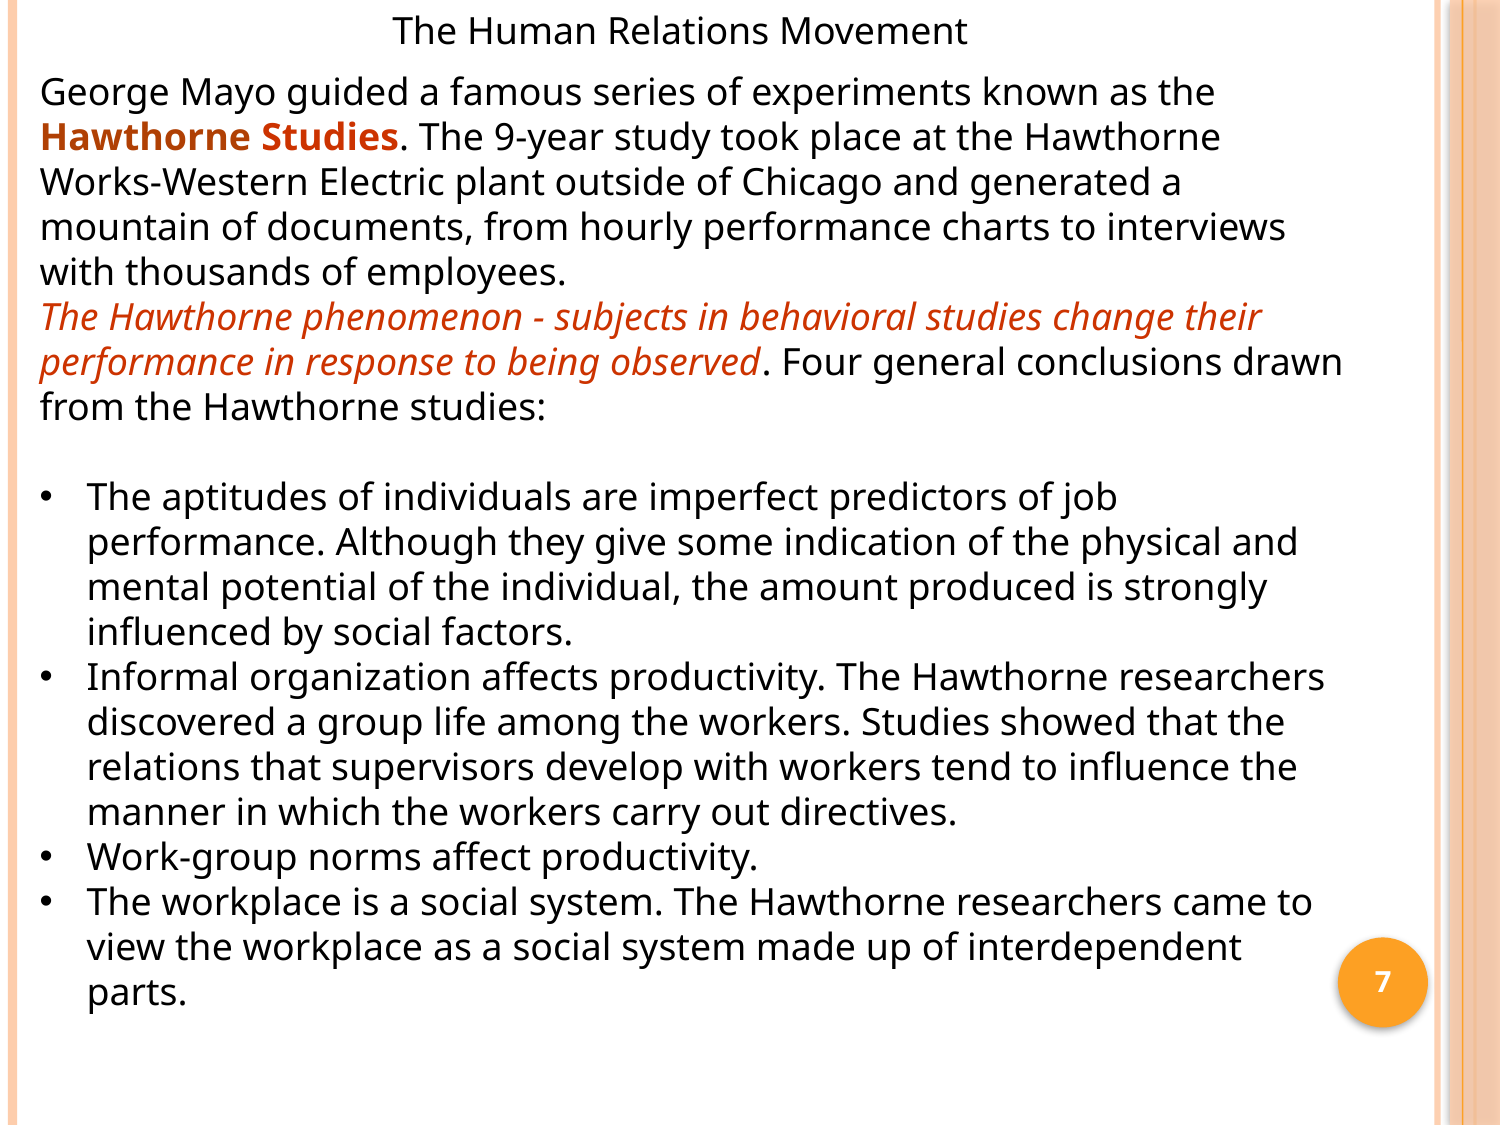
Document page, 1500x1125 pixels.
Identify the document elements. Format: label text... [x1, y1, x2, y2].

slide_number 7 [1333, 940, 1434, 1027]
text_box The Human Relations Movement [377, 0, 984, 60]
text_box George Mayo guided a famous series of experiments known as the Hawthorne Studies. The 9-year study took place at the Hawthorne Works-Western Electric plant outside of Chicago and generated a mountain of documents, from hourly performance charts to interviews with thousands of employees. The Hawthorne phenomenon - subjects in behavioral studies change their performance in response to being observed. Four general conclusions drawn from the Hawthorne studies: The aptitudes of individuals are imperfect predictors of job performance. Although they give some indication of the physical and mental potential of the individual, the amount produced is strongly influenced by social factors. Informal organization affects productivity. The Hawthorne researchers discovered a group life among the workers. Studies showed that the relations that supervisors develop with workers tend to influence the manner in which the workers carry out directives. Work-group norms affect productivity. The workplace is a social system. The Hawthorne researchers came to view the workplace as a social system made up of interdependent parts. [24, 60, 1363, 1021]
